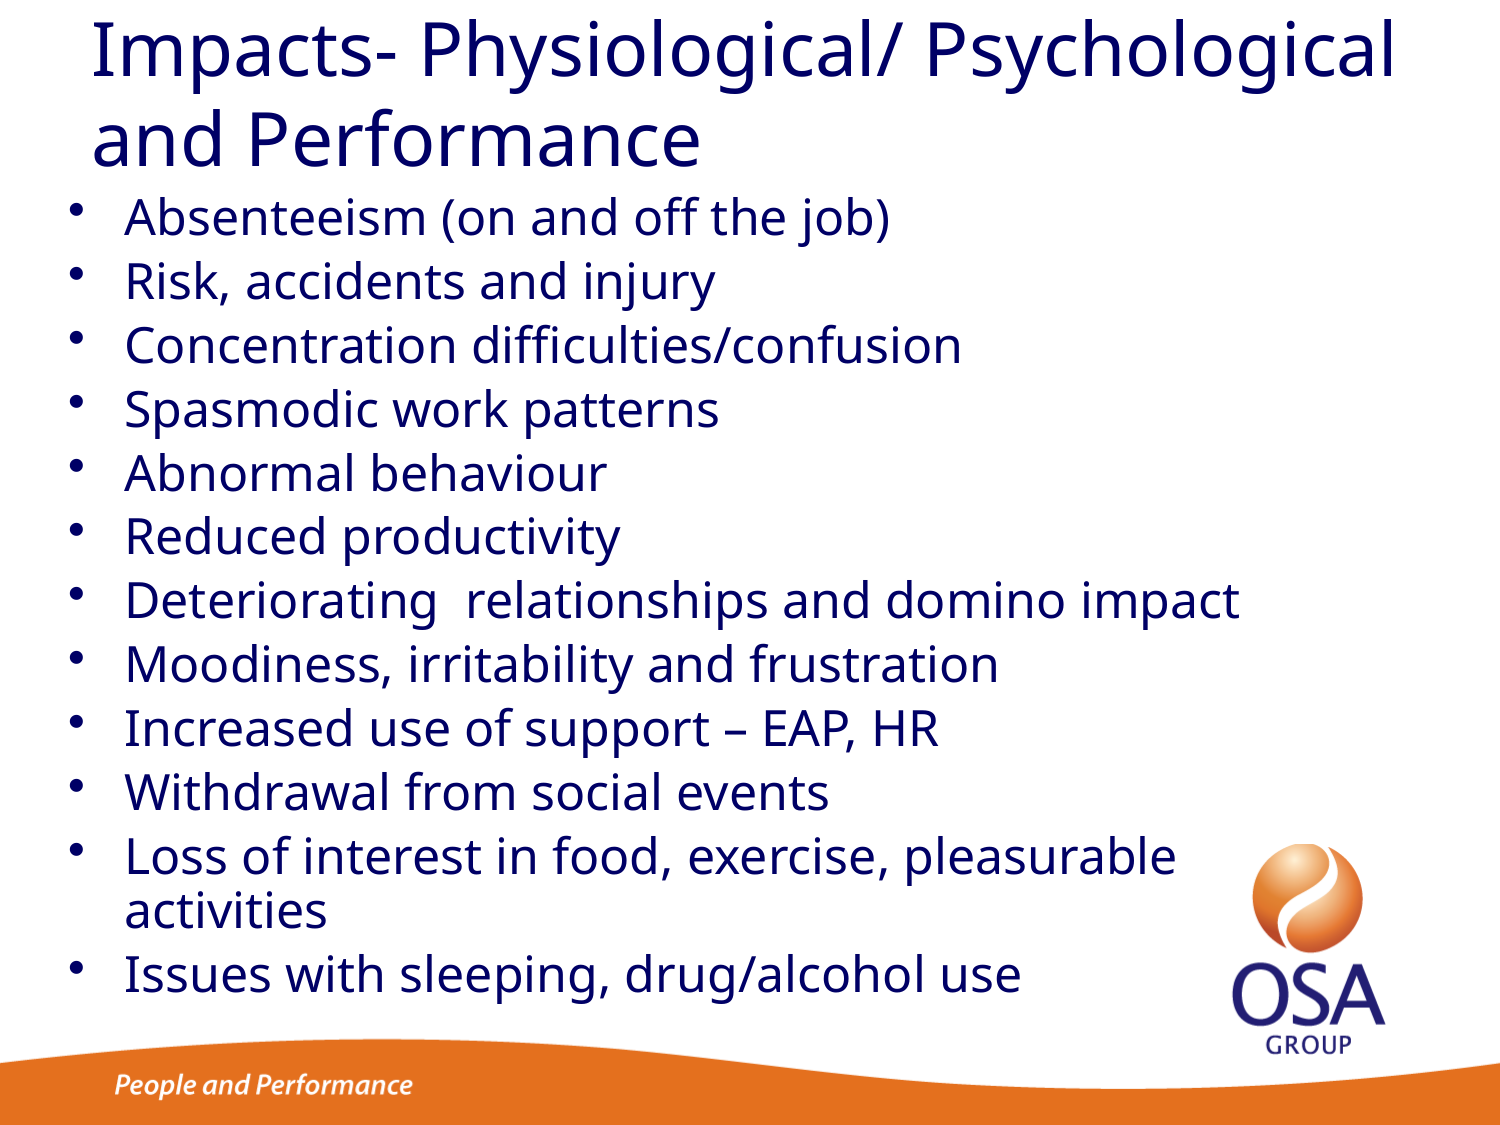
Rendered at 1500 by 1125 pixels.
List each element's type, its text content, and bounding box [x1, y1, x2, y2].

list Absenteeism (on and off the job) Risk, accidents and injury Concentration difficulties/confusion Spasmodic work patterns Abnormal behaviour Reduced productivity Deteriorating relationships and domino impact Moodiness, irritability and frustration Increased use of support – EAP, HR Withdrawal from social events Loss of interest in food, exercise, pleasurable activities Issues with sleeping, drug/alcohol use [52, 184, 1404, 1036]
title Impacts- Physiological/ Psychological and Performance [76, 42, 1428, 231]
picture [0, 844, 1500, 1125]
